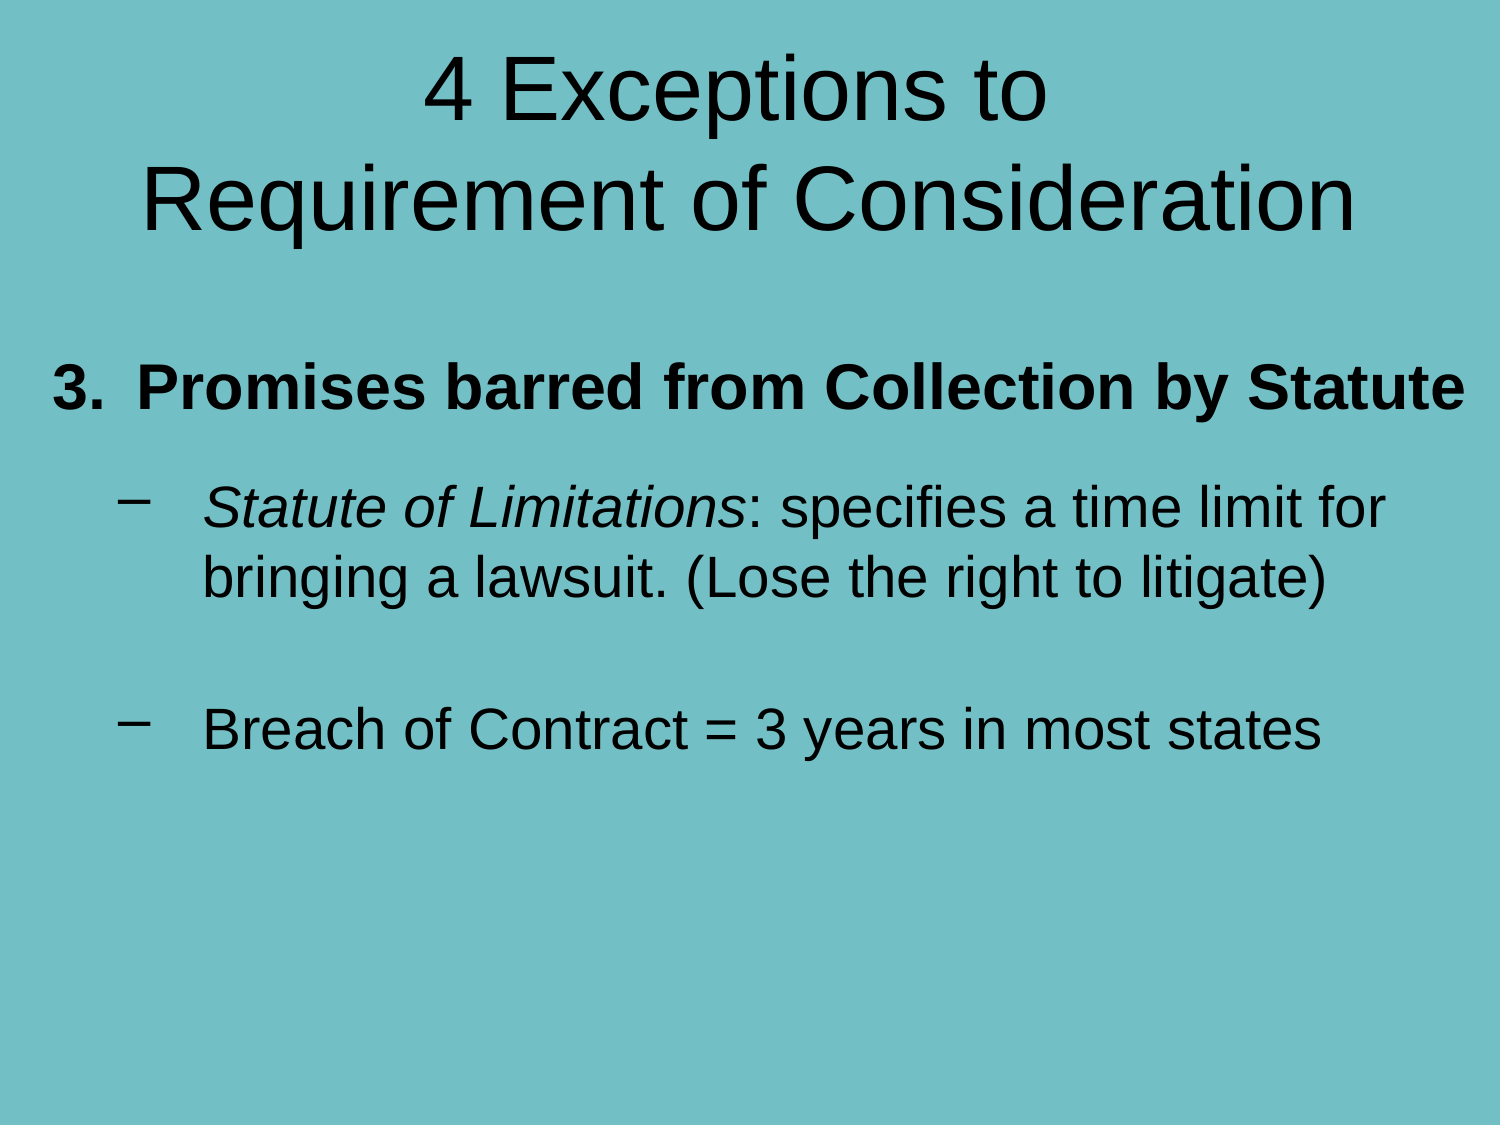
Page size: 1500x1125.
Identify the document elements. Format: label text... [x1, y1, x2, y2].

title 4 Exceptions to Requirement of Consideration [74, 44, 1426, 233]
list Promises barred from Collection by Statute Statute of Limitations: specifies a time limit for bringing a lawsuit. (Lose the right to litigate) Breach of Contract = 3 years in most states [37, 337, 1500, 1006]
